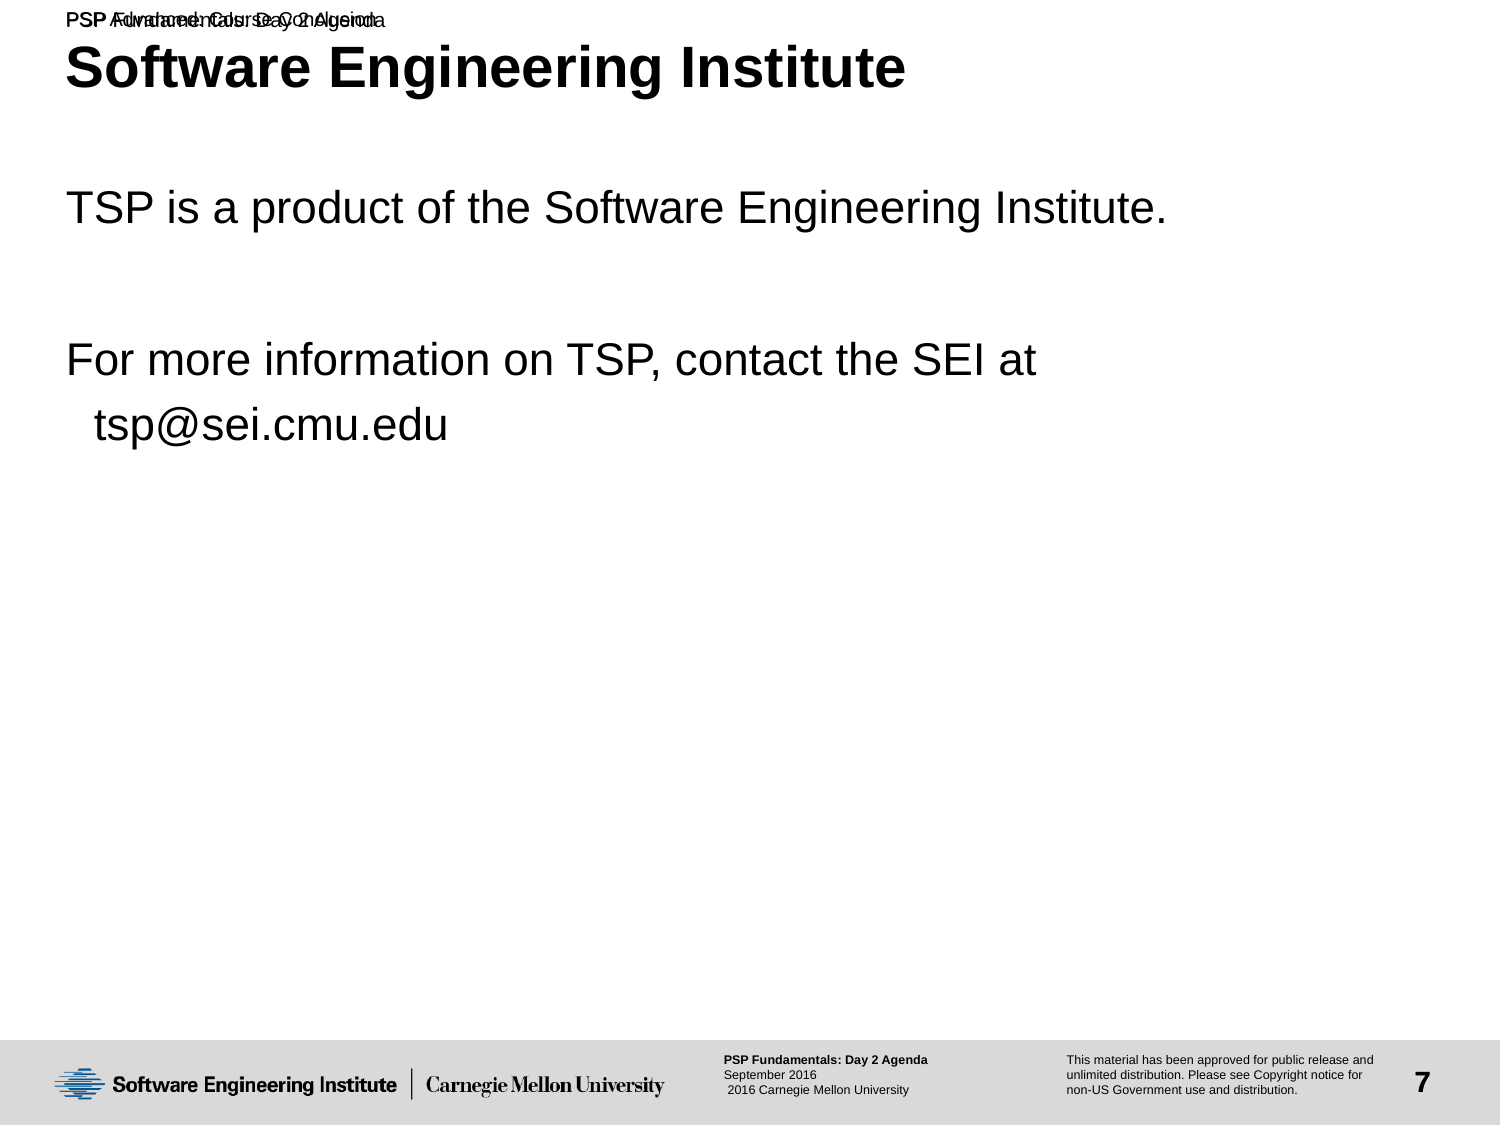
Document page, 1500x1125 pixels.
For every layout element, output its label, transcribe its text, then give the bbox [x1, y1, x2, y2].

list TSP is a product of the Software Engineering Institute. For more information on TSP, contact the SEI at tsp@sei.cmu.edu [65, 177, 1431, 1000]
picture [46, 1061, 673, 1104]
title Software Engineering Institute [65, 37, 1430, 148]
